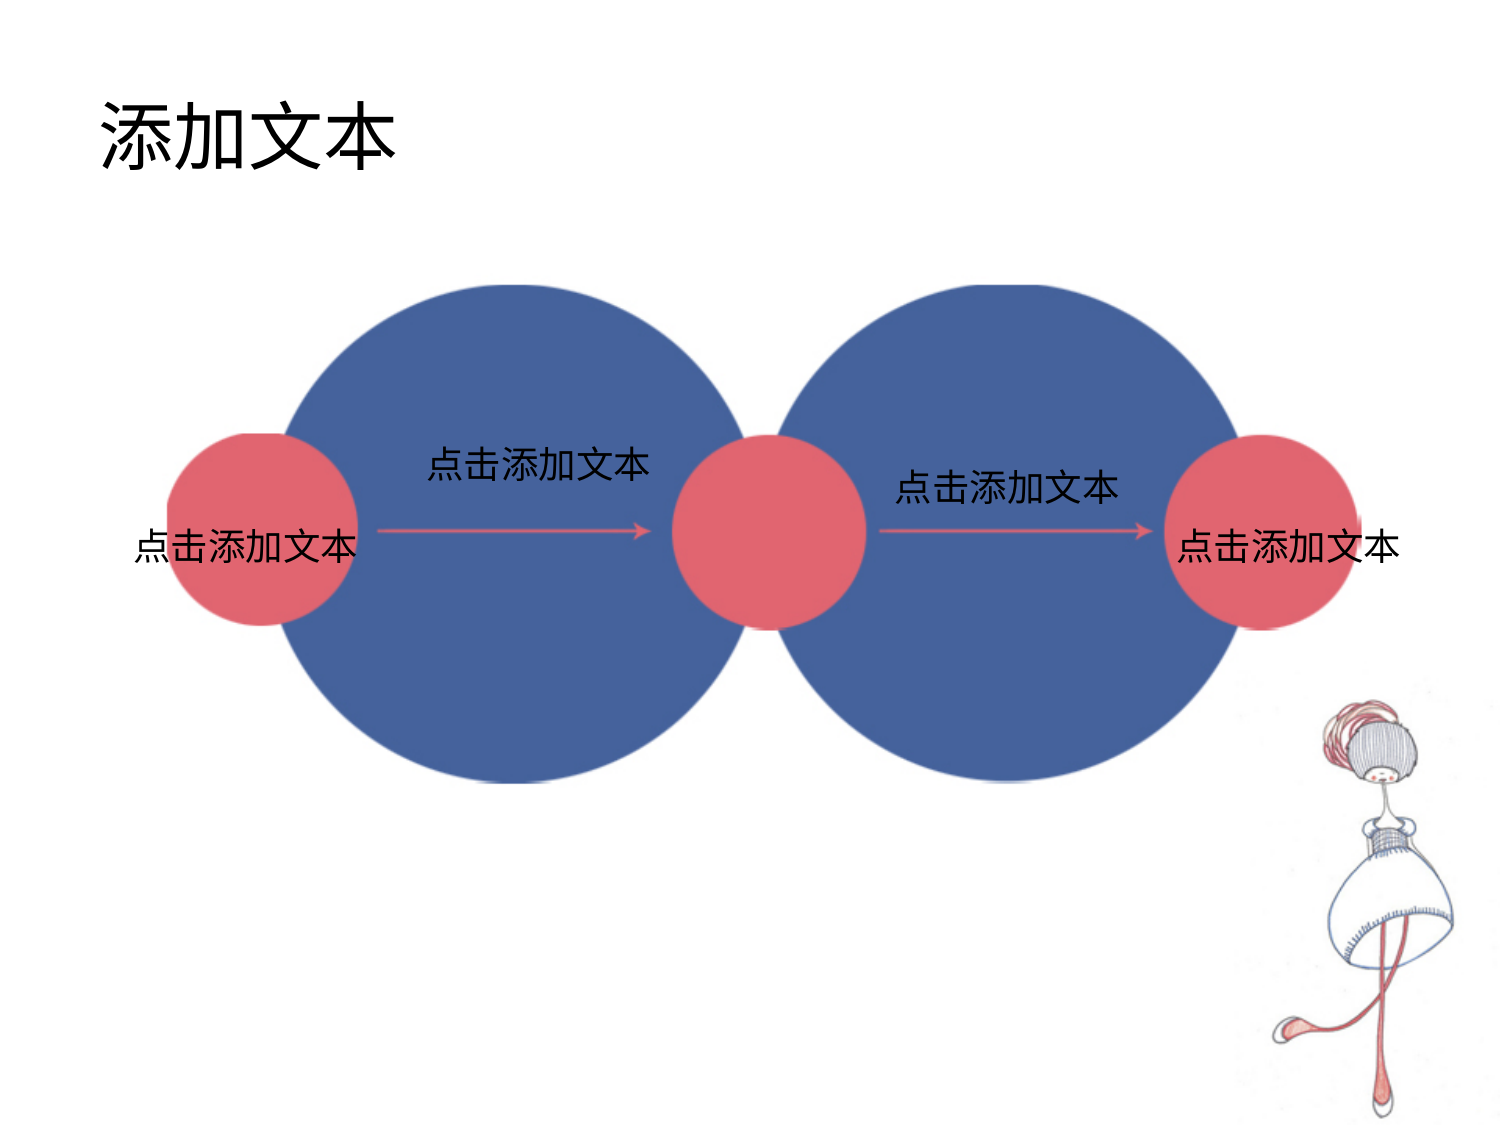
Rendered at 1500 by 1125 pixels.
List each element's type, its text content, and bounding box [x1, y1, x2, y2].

text_box 点击添加文本 [1161, 515, 1417, 576]
text_box 点击添加文本 [880, 456, 1135, 517]
picture [0, 0, 1500, 1125]
text_box 点击添加文本 [411, 433, 667, 494]
text_box 添加文本 [83, 81, 414, 187]
text_box 点击添加文本 [118, 515, 374, 576]
